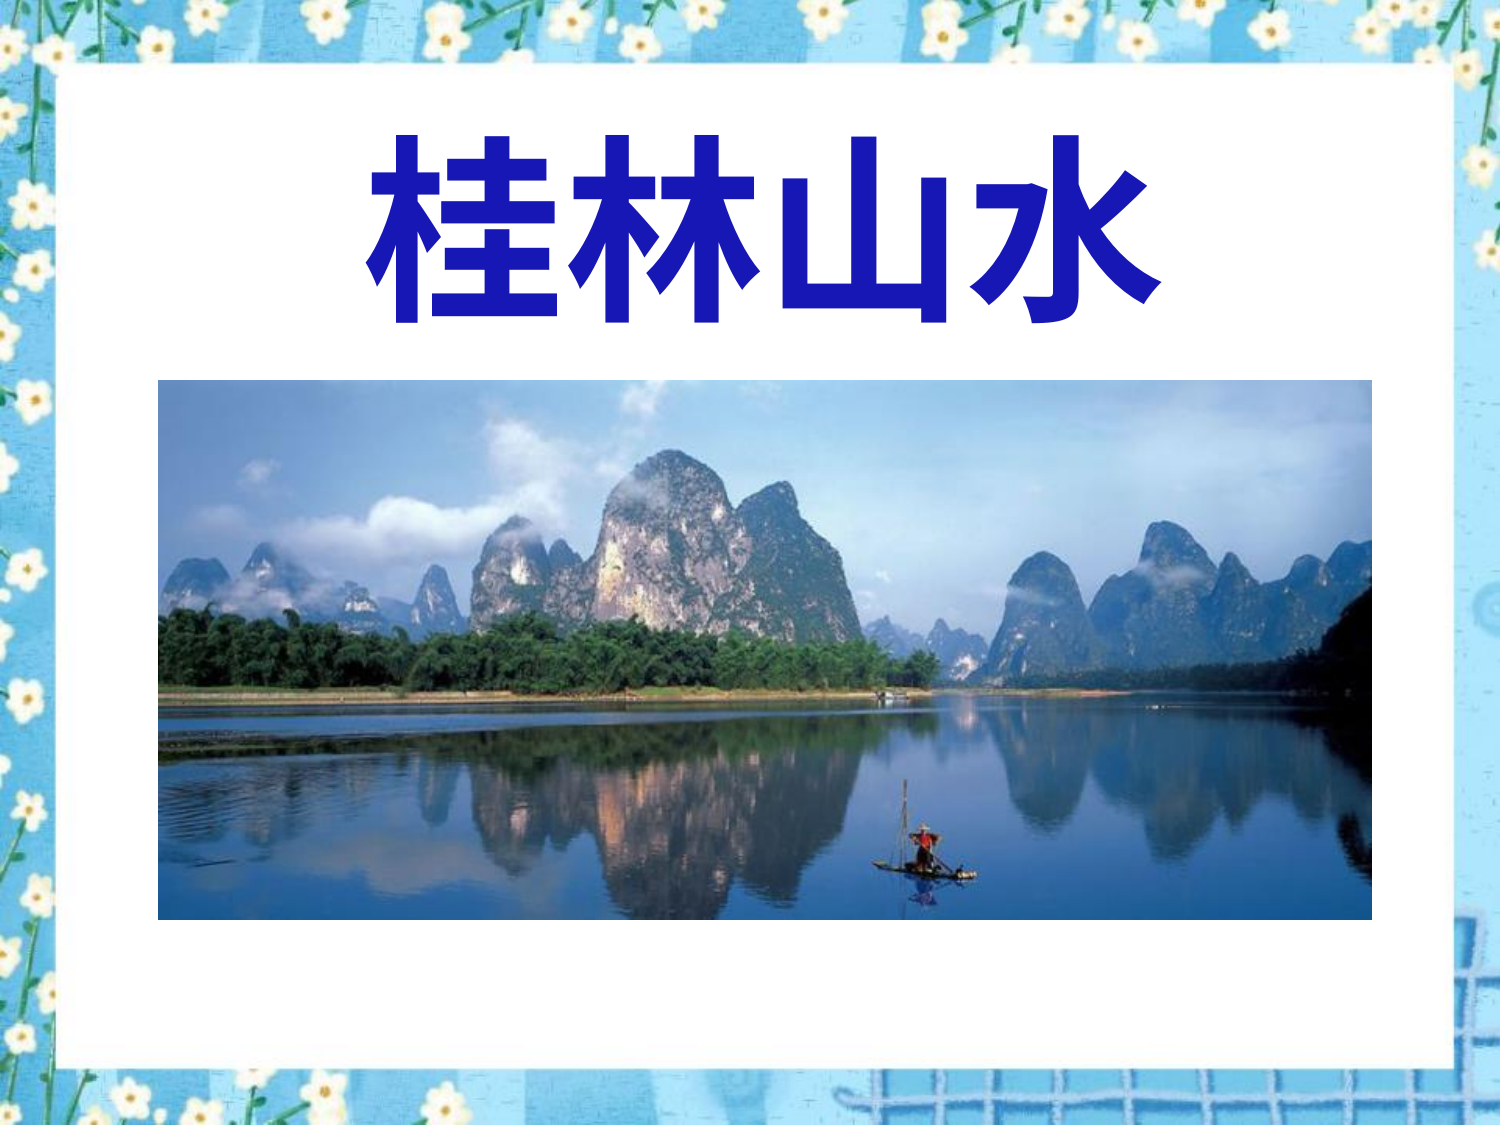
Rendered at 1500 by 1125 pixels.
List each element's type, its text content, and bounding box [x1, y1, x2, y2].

text_box 桂林山水 [348, 98, 1182, 354]
picture [0, 0, 1500, 1125]
